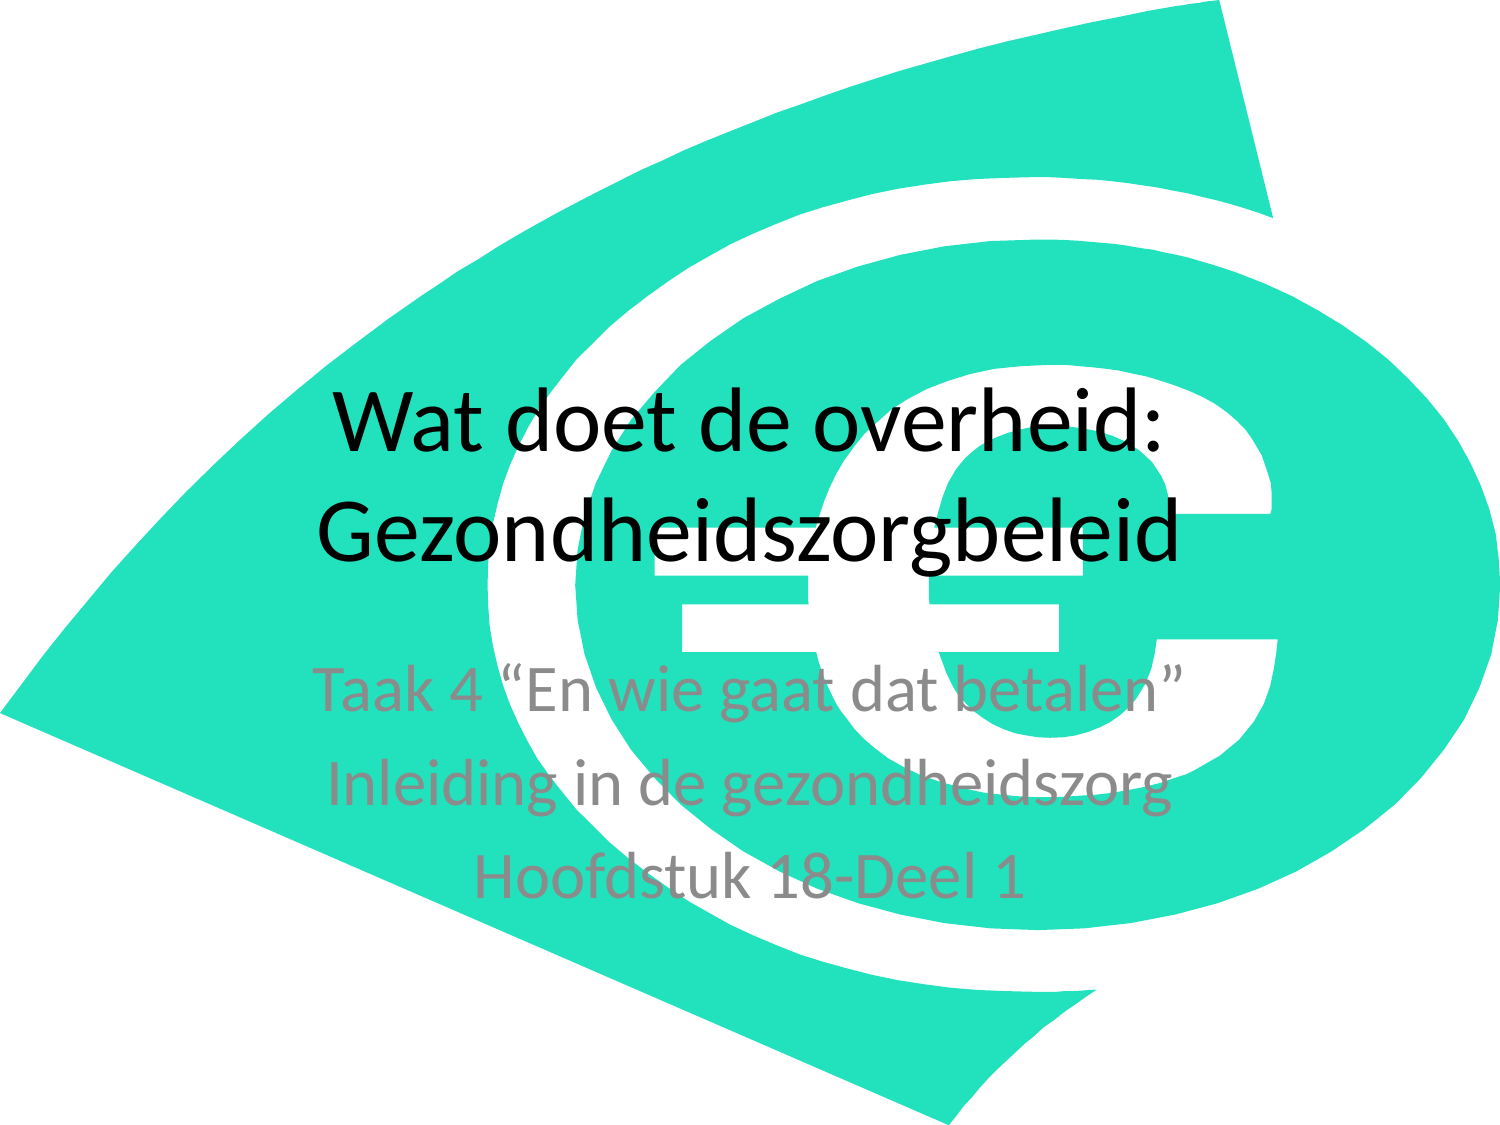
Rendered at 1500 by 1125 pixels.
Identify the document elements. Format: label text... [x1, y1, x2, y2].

subtitle Taak 4 “En wie gaat dat betalen” Inleiding in de gezondheidszorg Hoofdstuk 18-Deel 1 [225, 637, 1275, 925]
title Wat doet de overheid: Gezondheidszorgbeleid [112, 349, 1388, 591]
